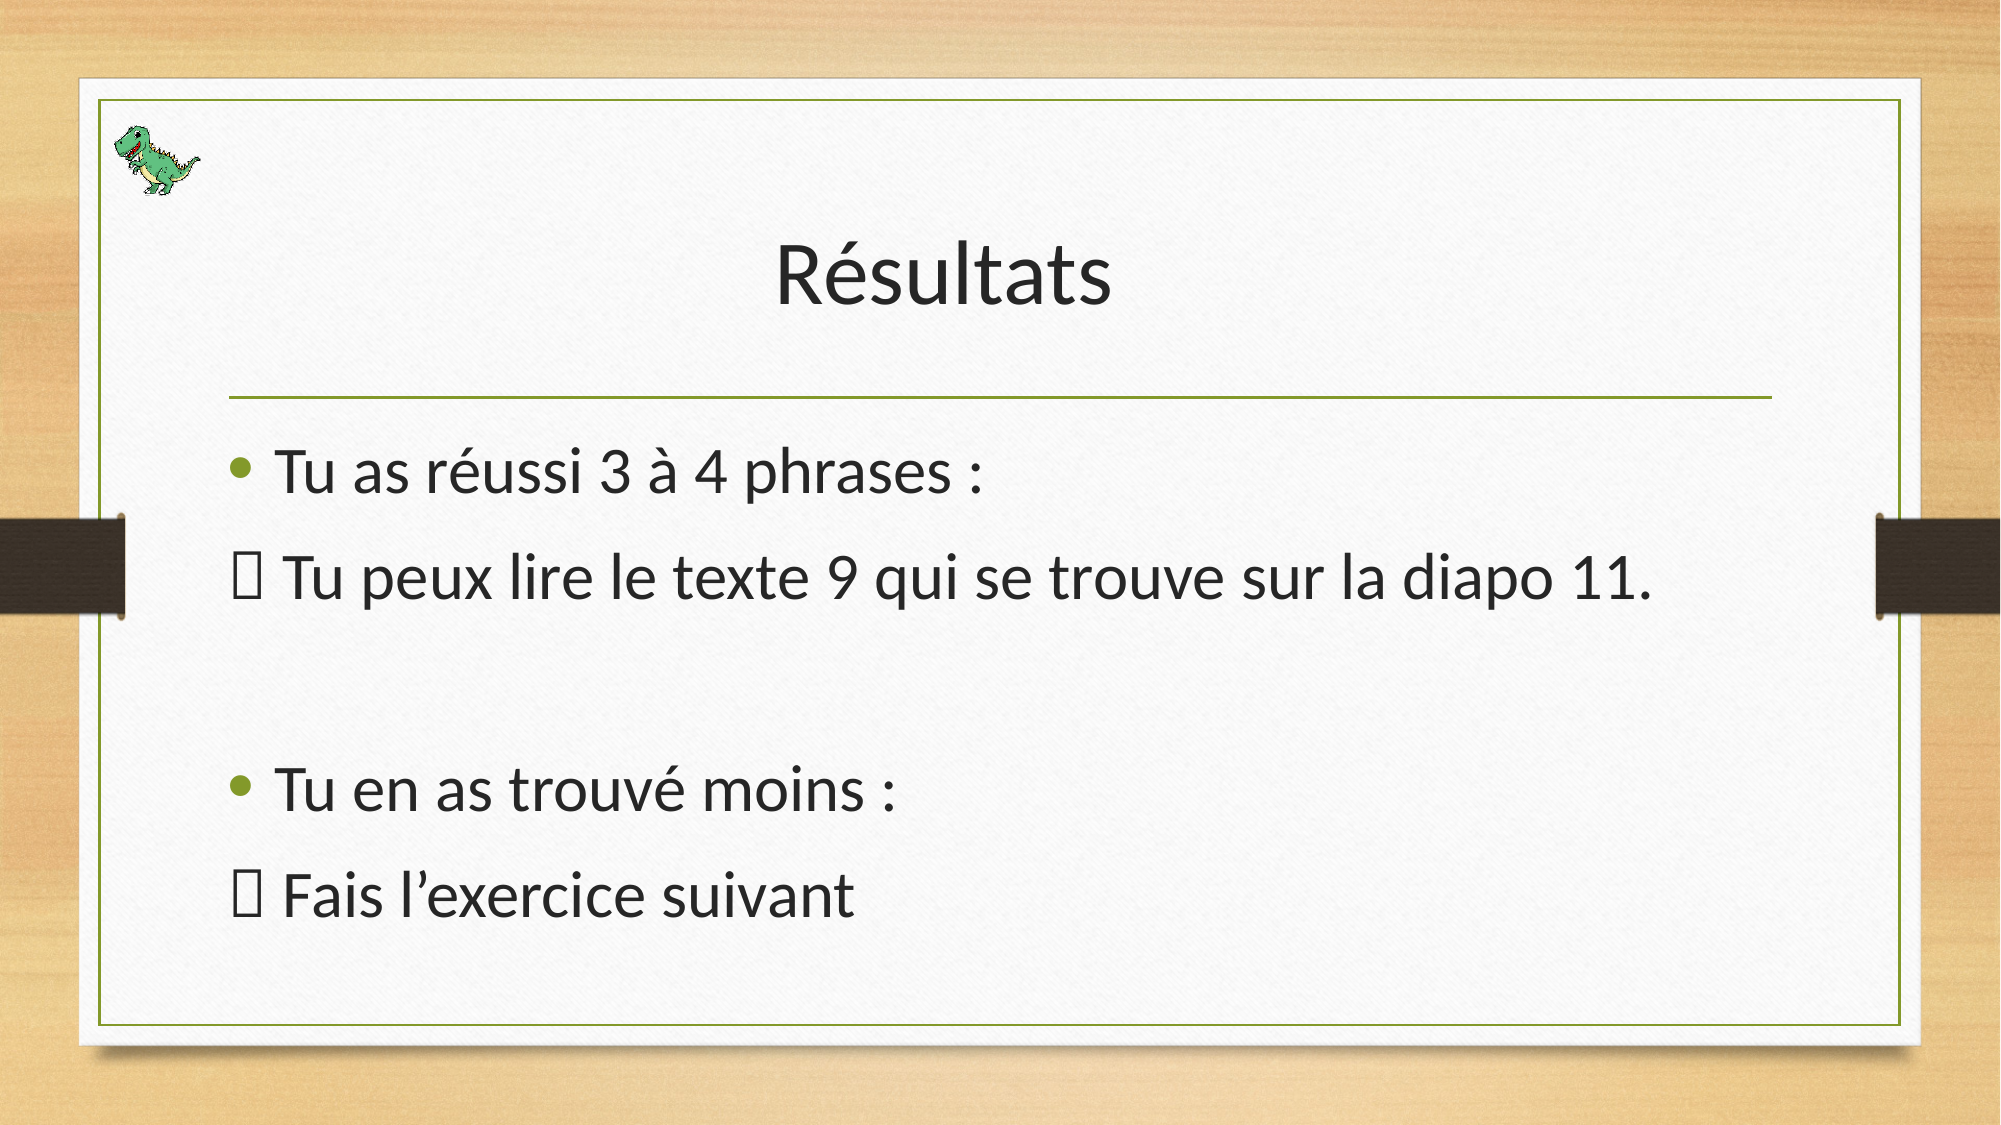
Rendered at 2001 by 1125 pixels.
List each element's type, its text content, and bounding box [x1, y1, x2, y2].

list Tu as réussi 3 à 4 phrases :  Tu peux lire le texte 9 qui se trouve sur la diapo 11. Tu en as trouvé moins :  Fais l’exercice suivant [212, 419, 1788, 964]
picture [0, 0, 2001, 1125]
title Résultats [212, 161, 1788, 375]
